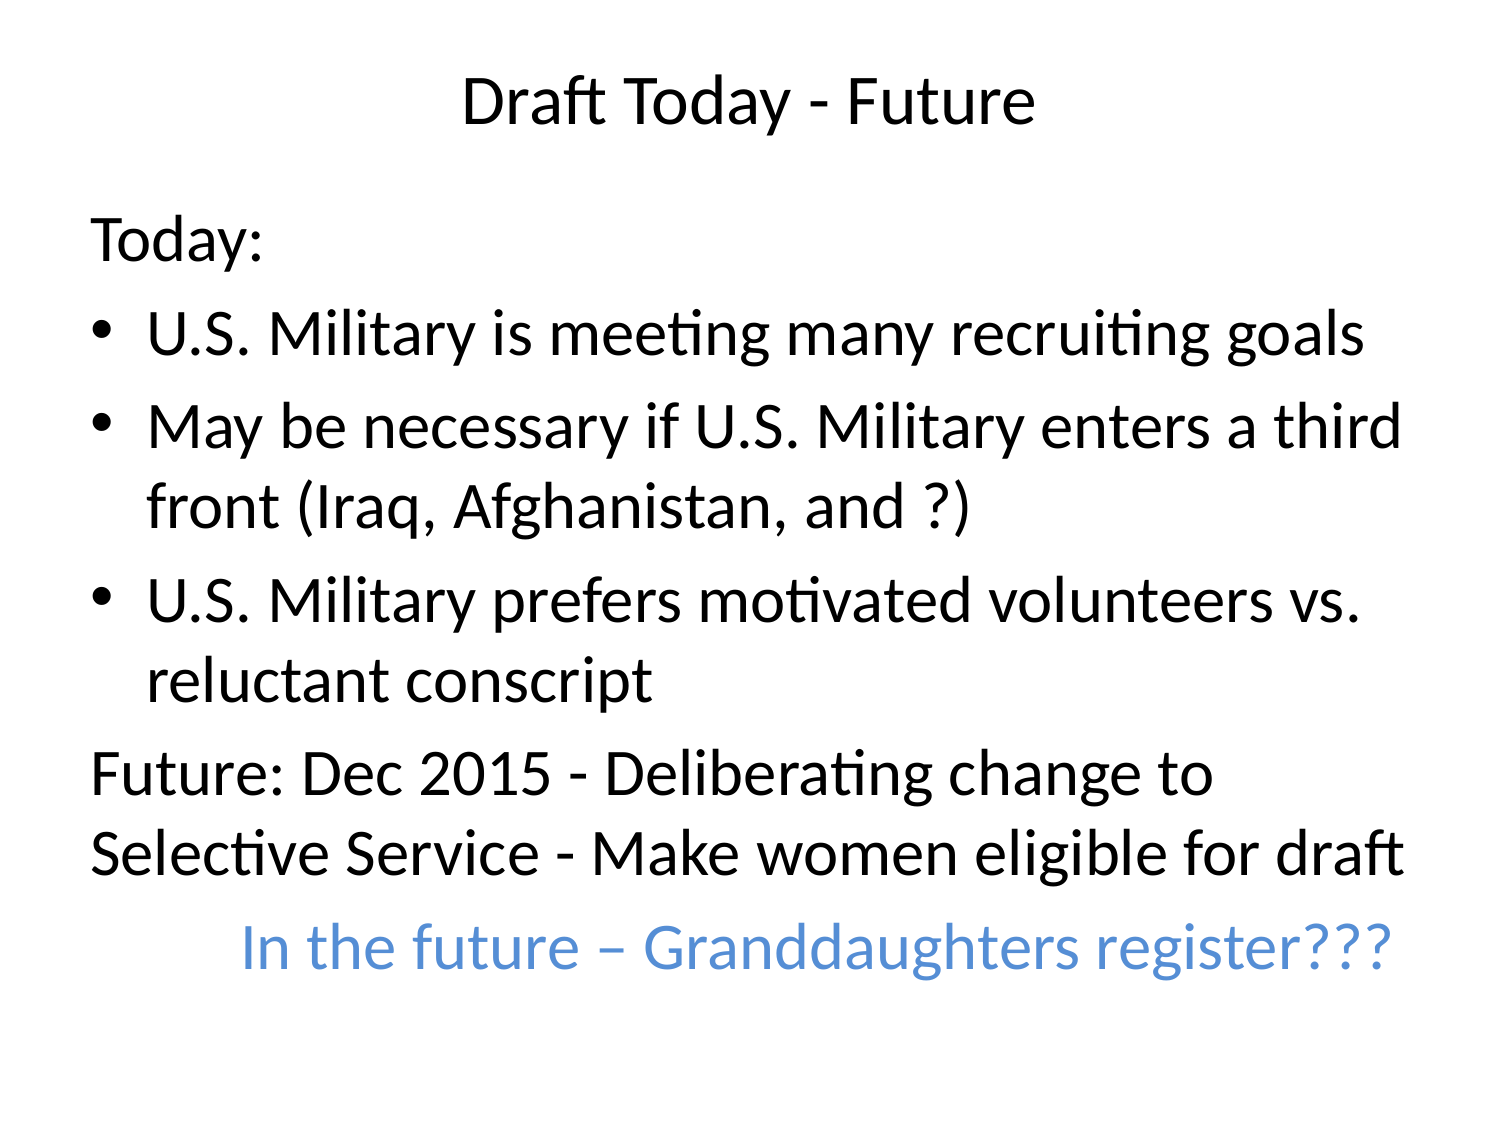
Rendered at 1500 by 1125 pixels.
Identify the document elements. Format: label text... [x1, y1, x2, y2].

list Today: U.S. Military is meeting many recruiting goals May be necessary if U.S. Military enters a third front (Iraq, Afghanistan, and ?) U.S. Military prefers motivated volunteers vs. reluctant conscript Future: Dec 2015 - Deliberating change to Selective Service - Make women eligible for draft In the future – Granddaughters register??? [75, 187, 1425, 1005]
title Draft Today - Future [75, 45, 1425, 187]
